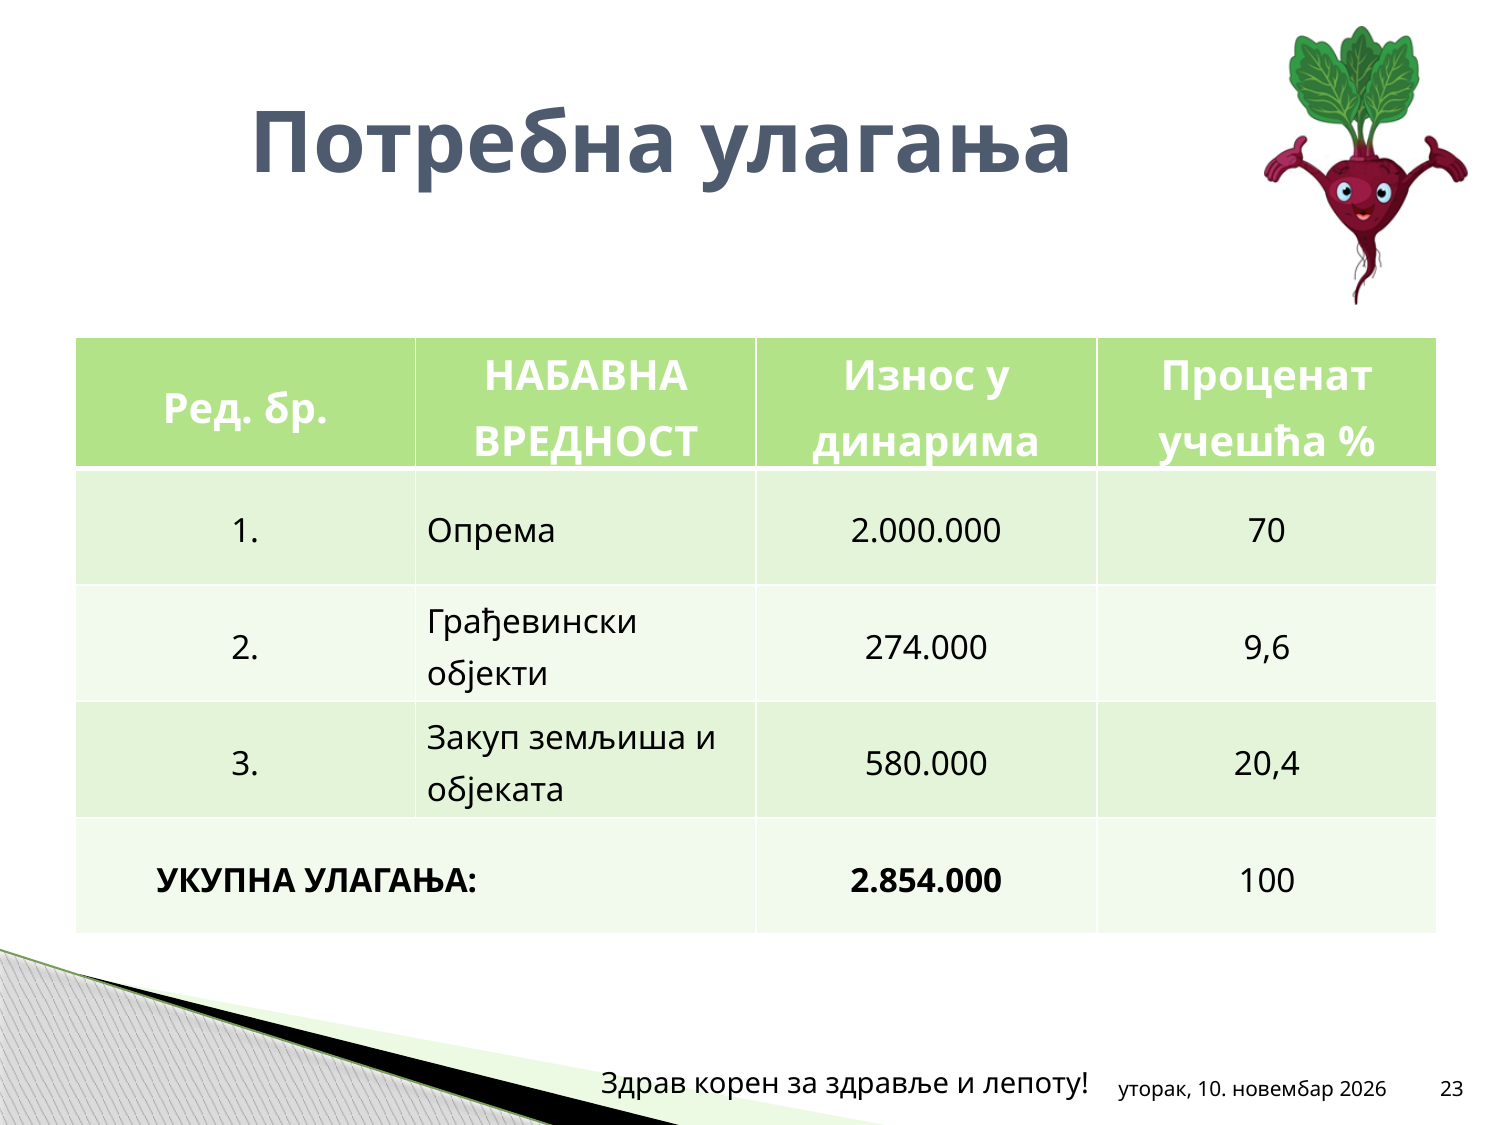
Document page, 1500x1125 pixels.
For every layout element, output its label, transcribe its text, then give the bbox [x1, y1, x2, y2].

table_cell 274.000 [757, 586, 1096, 700]
table_cell 580.000 [757, 702, 1096, 817]
table_cell 1. [76, 471, 415, 584]
picture [1262, 24, 1471, 308]
slide_number 23 [1418, 1051, 1479, 1112]
table_cell Закуп земљиша и објеката [416, 702, 755, 817]
table_header Ред. бр. [76, 338, 415, 466]
table_cell 9,6 [1098, 586, 1436, 700]
slide_number среда, 31. октобар 2012 [1105, 1051, 1418, 1112]
table_cell УКУПНА УЛАГАЊА: [76, 819, 755, 933]
table_cell 70 [1098, 471, 1436, 584]
table_cell Грађевински објекти [416, 586, 755, 700]
table_cell 2.854.000 [757, 819, 1096, 933]
table_cell 100 [1098, 819, 1436, 933]
title Потребна улагања [75, 45, 1250, 233]
table_cell 20,4 [1098, 702, 1436, 817]
table_cell 3. [76, 702, 415, 817]
footer Здрав корен за здравље и лепоту! [575, 1051, 1105, 1112]
table_header НАБАВНА ВРЕДНОСТ [416, 338, 755, 466]
table_cell 2. [76, 586, 415, 700]
table_cell Опрема [416, 471, 755, 584]
table_cell 2.000.000 [757, 471, 1096, 584]
table_header Проценат учешћа % [1098, 338, 1436, 466]
table_header Износ у динарима [757, 338, 1096, 466]
